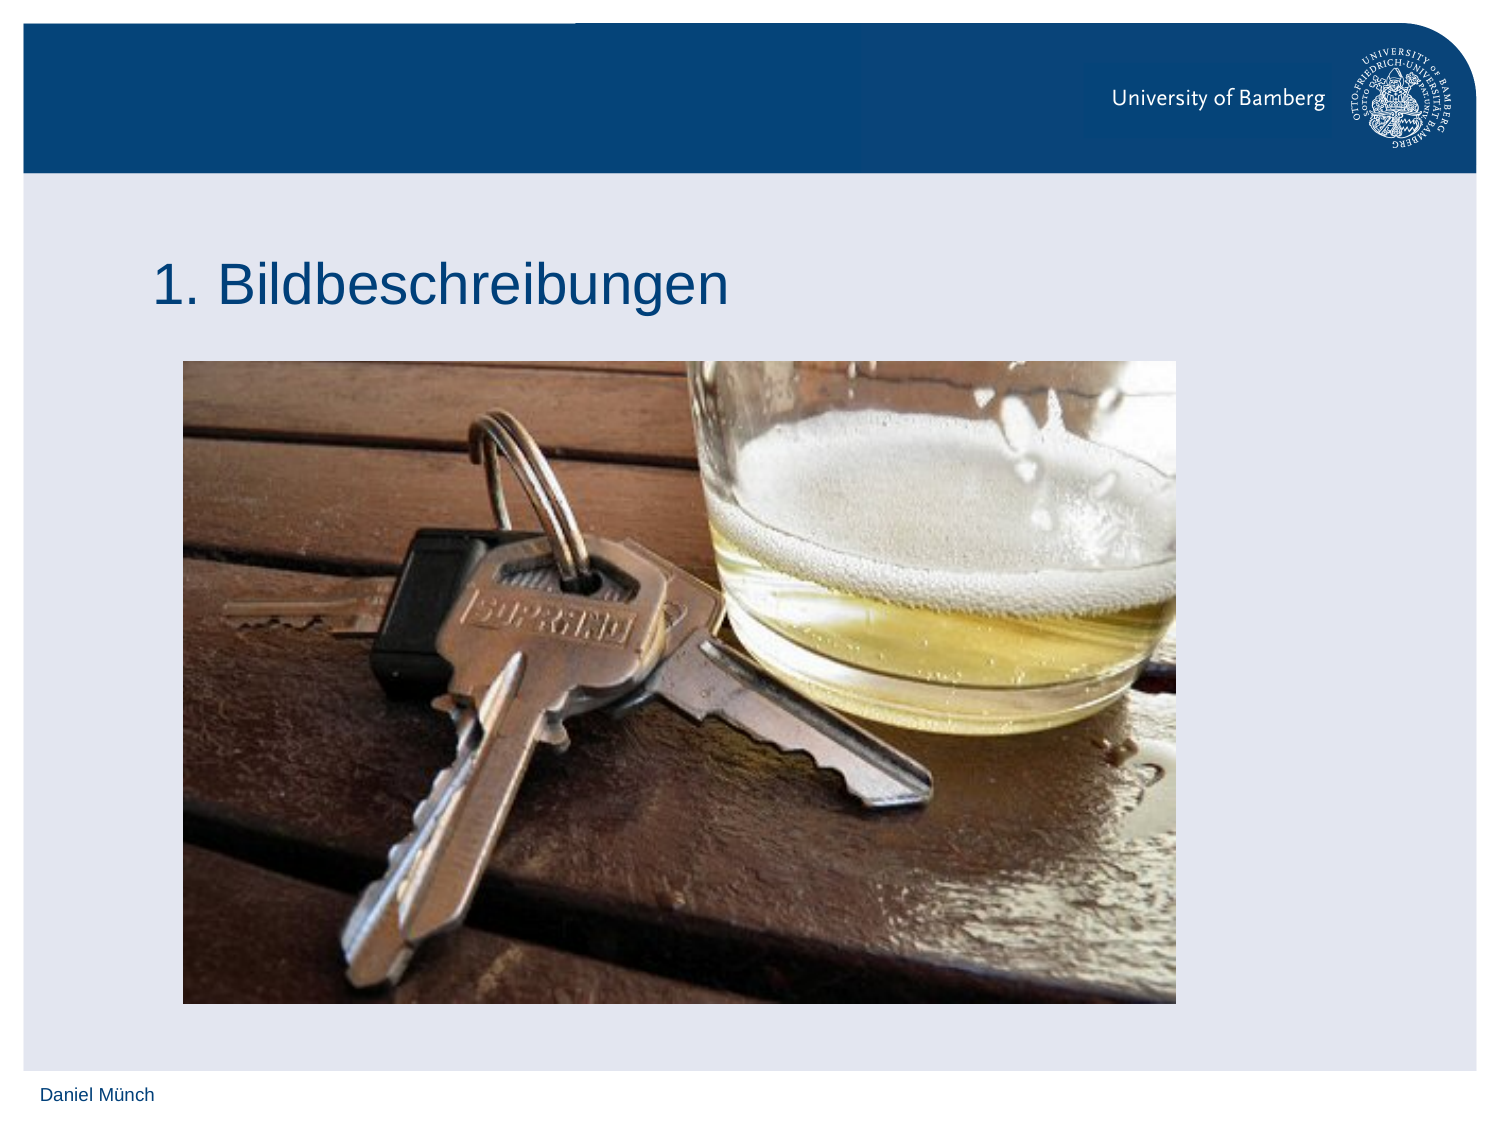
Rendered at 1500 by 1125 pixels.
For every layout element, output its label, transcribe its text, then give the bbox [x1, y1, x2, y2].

title 1. Bildbeschreibungen [137, 187, 1363, 375]
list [182, 361, 1176, 1005]
picture [0, 0, 1500, 1125]
